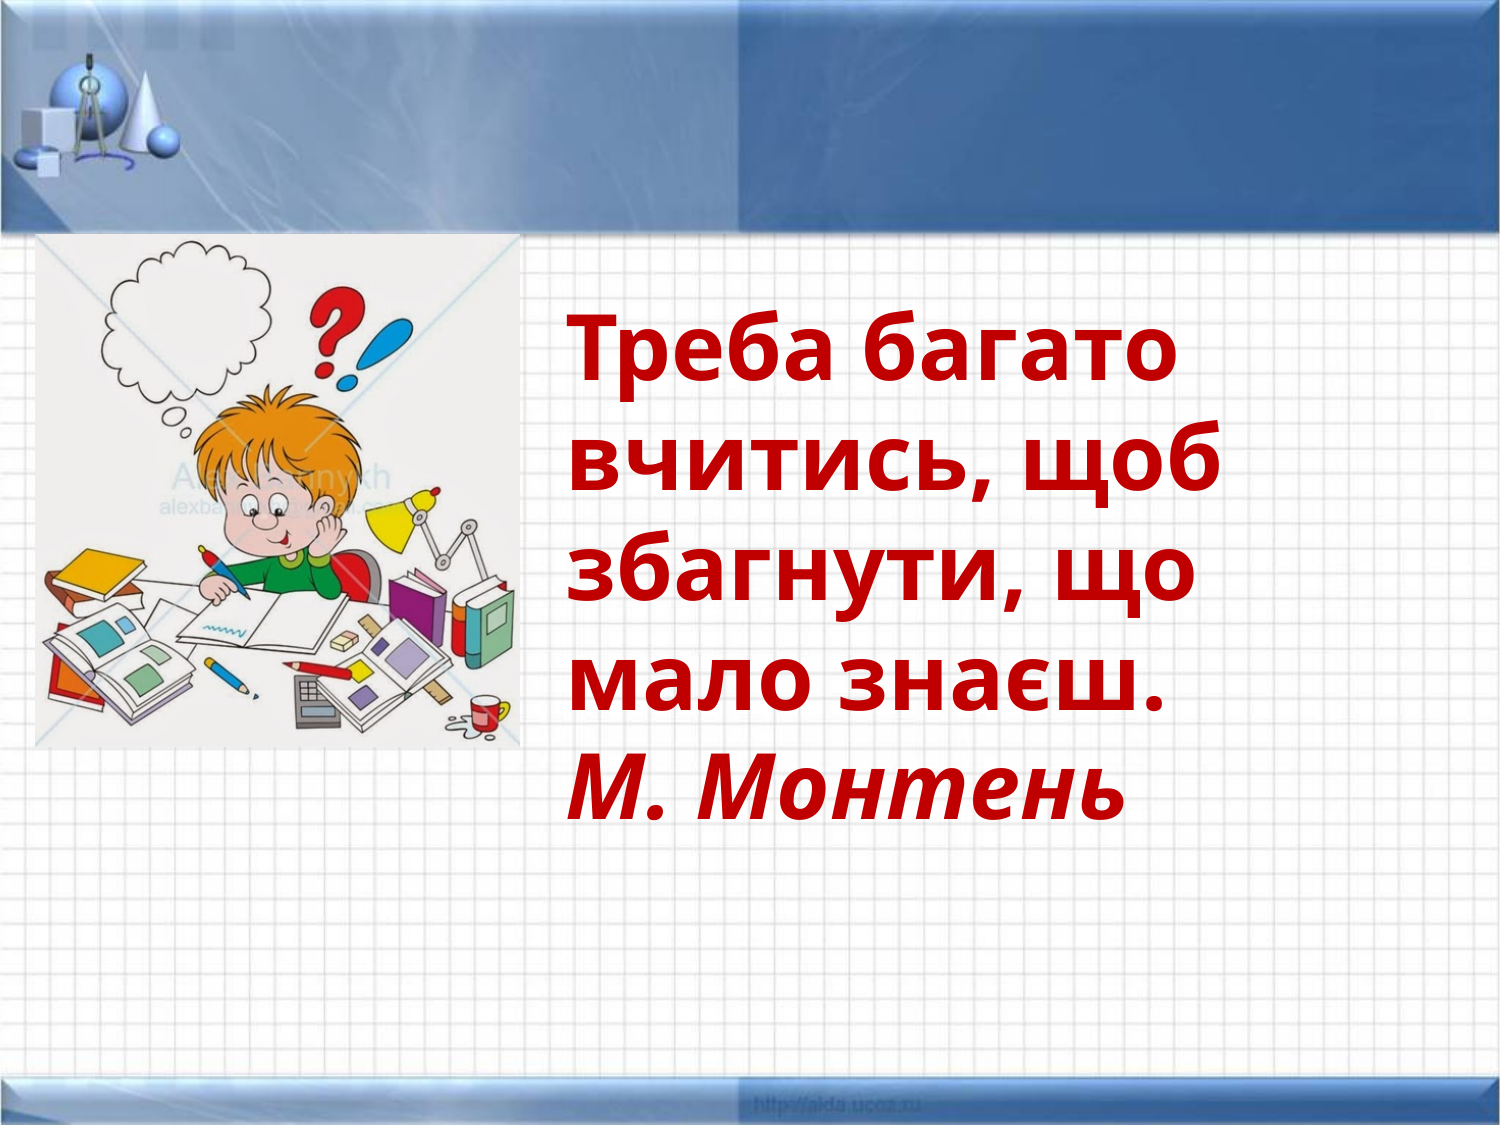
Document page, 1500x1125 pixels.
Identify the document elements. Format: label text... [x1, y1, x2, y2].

text_box Треба багато вчитись, щоб збагнути, що мало знаєш. М. Монтень [550, 281, 1407, 846]
picture [0, 0, 1500, 1125]
